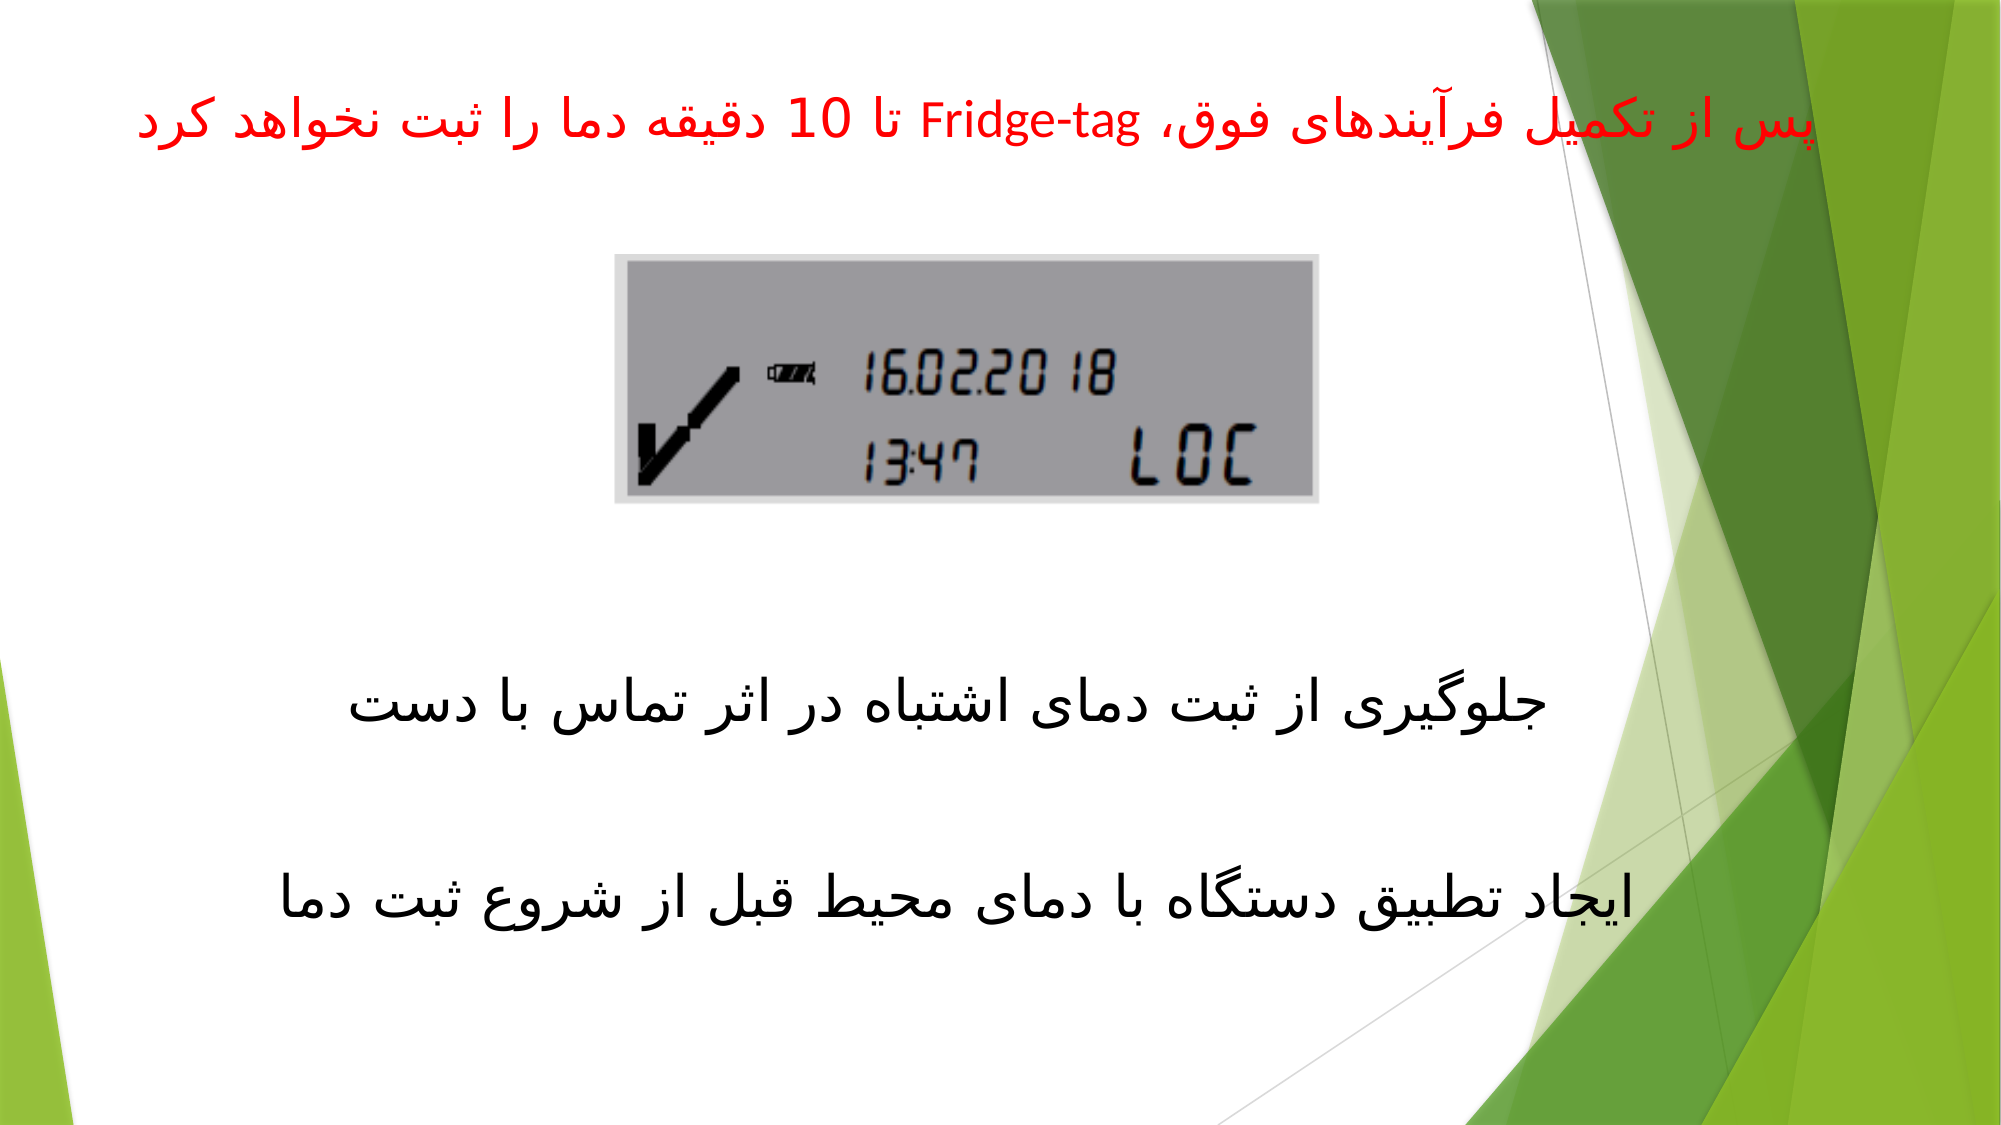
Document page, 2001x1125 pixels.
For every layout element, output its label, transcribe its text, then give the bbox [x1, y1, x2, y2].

title پس از تکمیل فرآیندهای فوق، Fridge-tag تا 10 دقیقه دما را ثبت نخواهد کرد [47, 11, 1888, 214]
list جلوگیری از ثبت دمای اشتباه در اثر تماس با دست ایجاد تطبیق دستگاه با دمای محیط قبل از شروع ثبت دما [236, 550, 1699, 1072]
picture [613, 254, 1322, 510]
